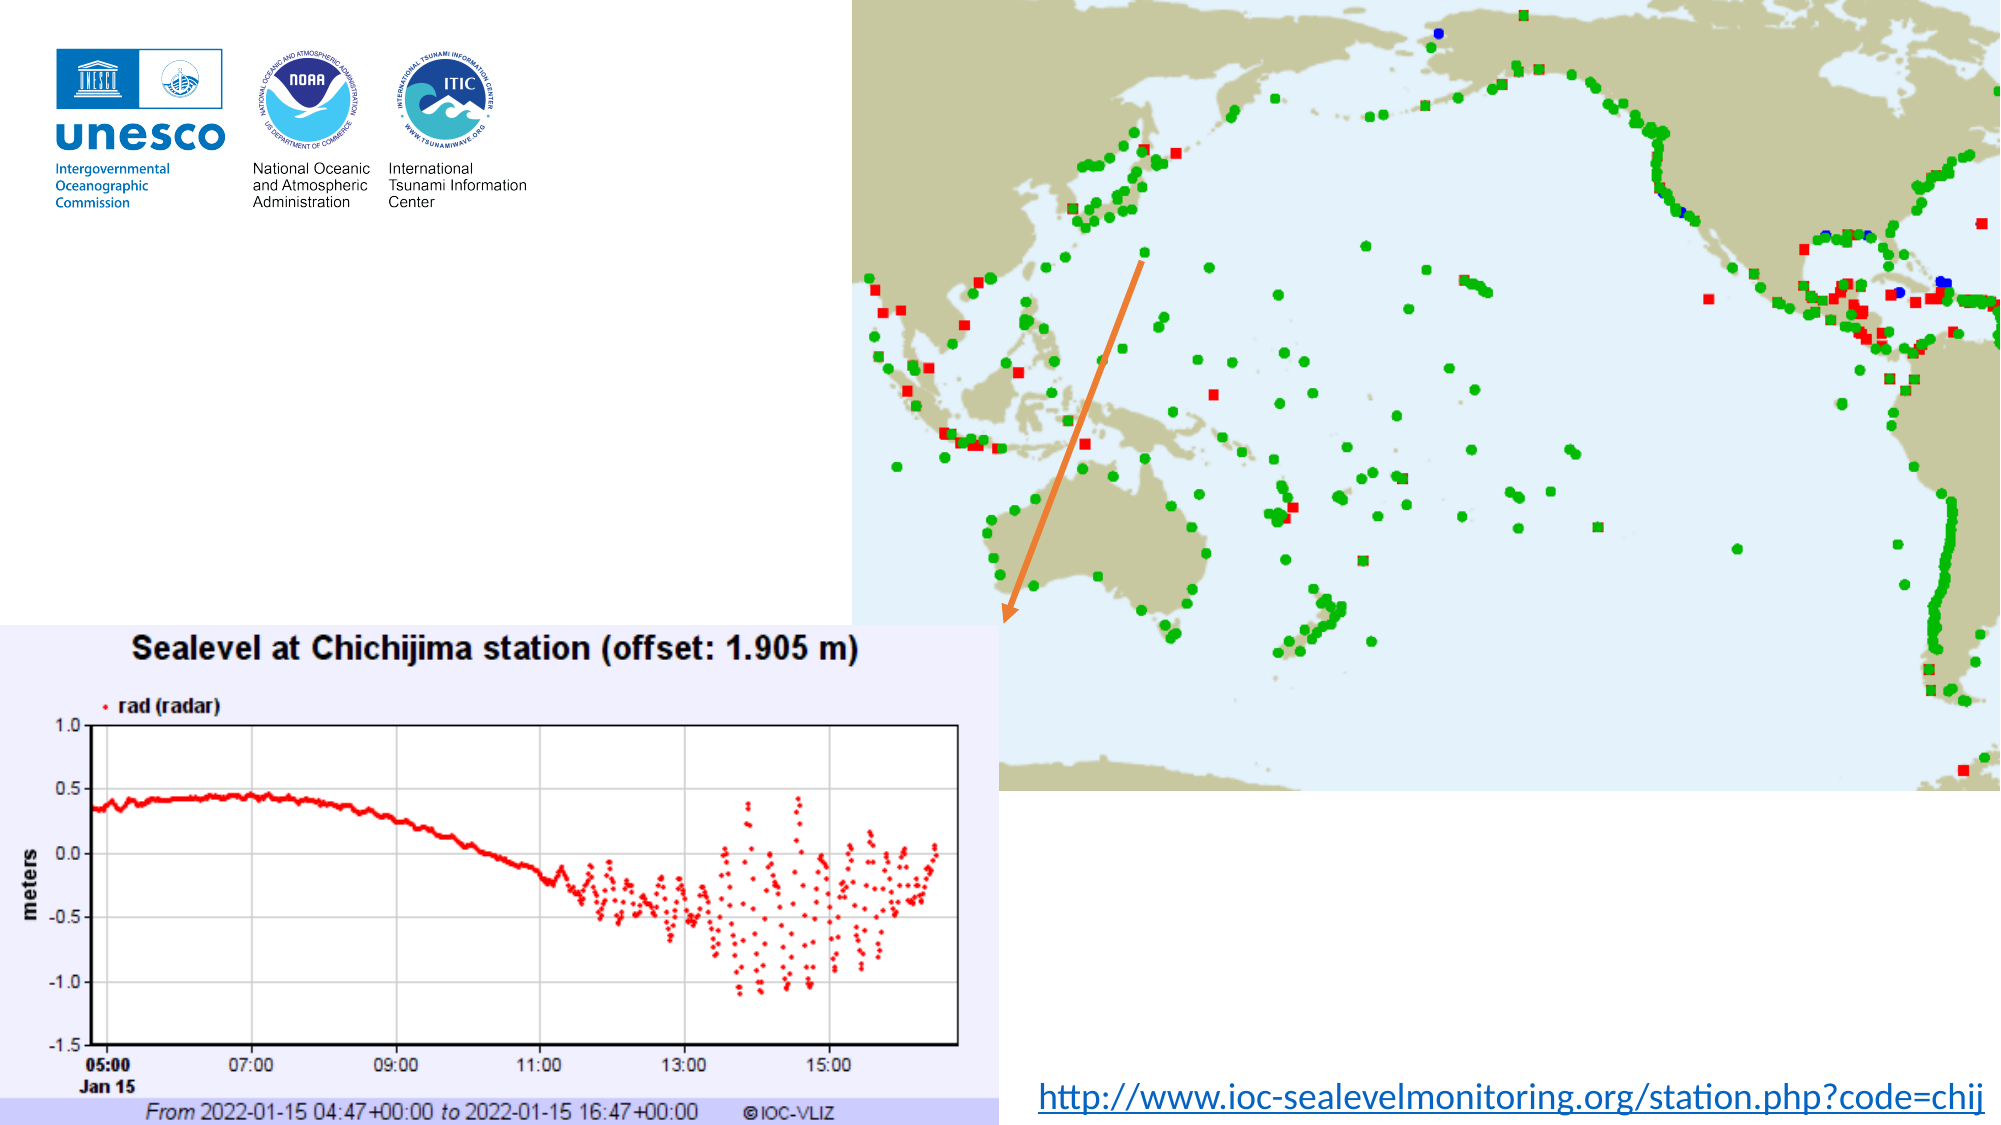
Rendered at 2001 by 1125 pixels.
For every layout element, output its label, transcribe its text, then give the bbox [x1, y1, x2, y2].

picture [0, 0, 2000, 1125]
picture [43, 35, 527, 221]
text_box http://www.ioc-sealevelmonitoring.org/station.php?code=chij [999, 1064, 2000, 1125]
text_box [1003, 260, 1142, 624]
